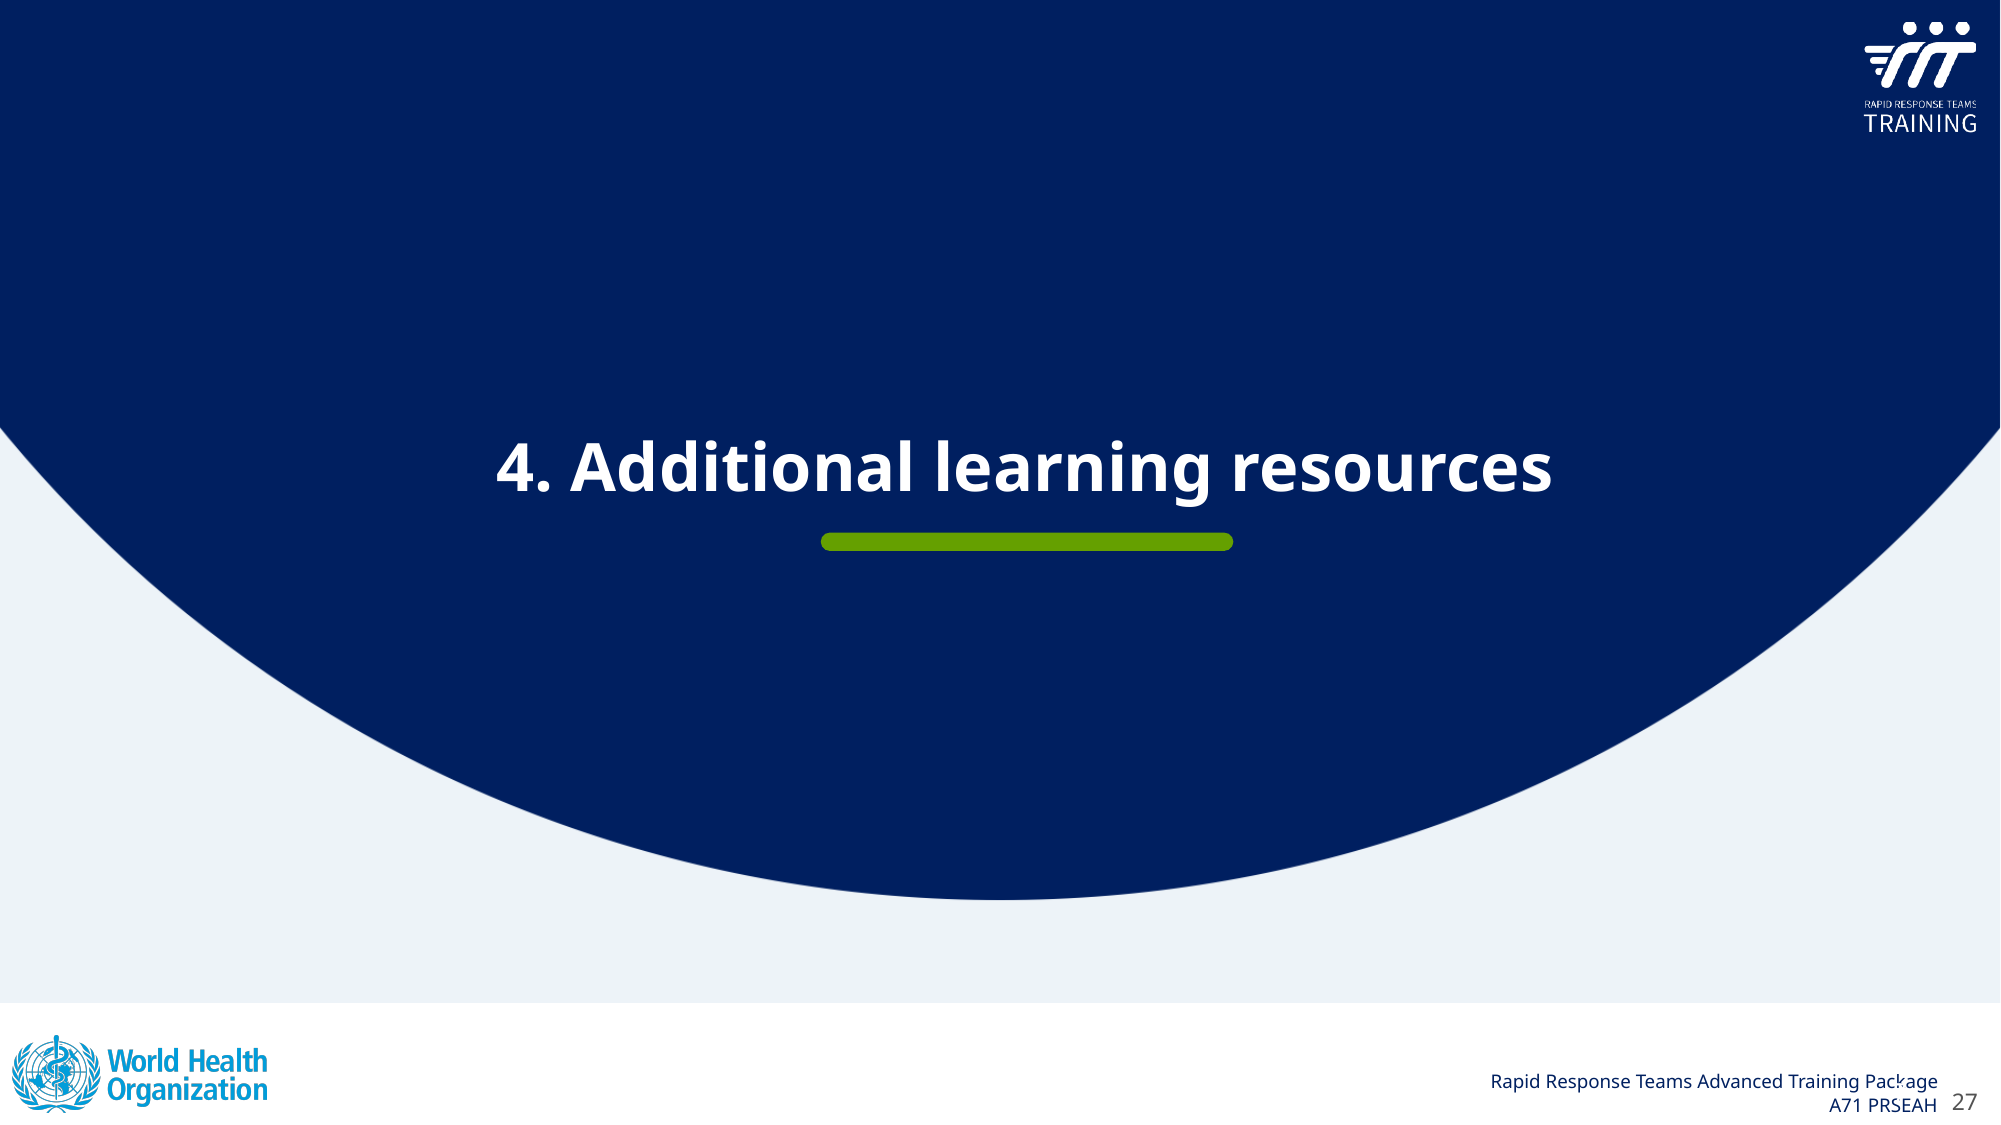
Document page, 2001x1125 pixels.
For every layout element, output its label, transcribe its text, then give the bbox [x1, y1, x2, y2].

list 4. Additional learning resources [94, 316, 1957, 624]
picture [12, 1083, 48, 1113]
picture [0, 0, 2001, 1003]
picture [58, 1050, 64, 1058]
slide_number 27 [1882, 1037, 1930, 1092]
picture [12, 1035, 267, 1113]
